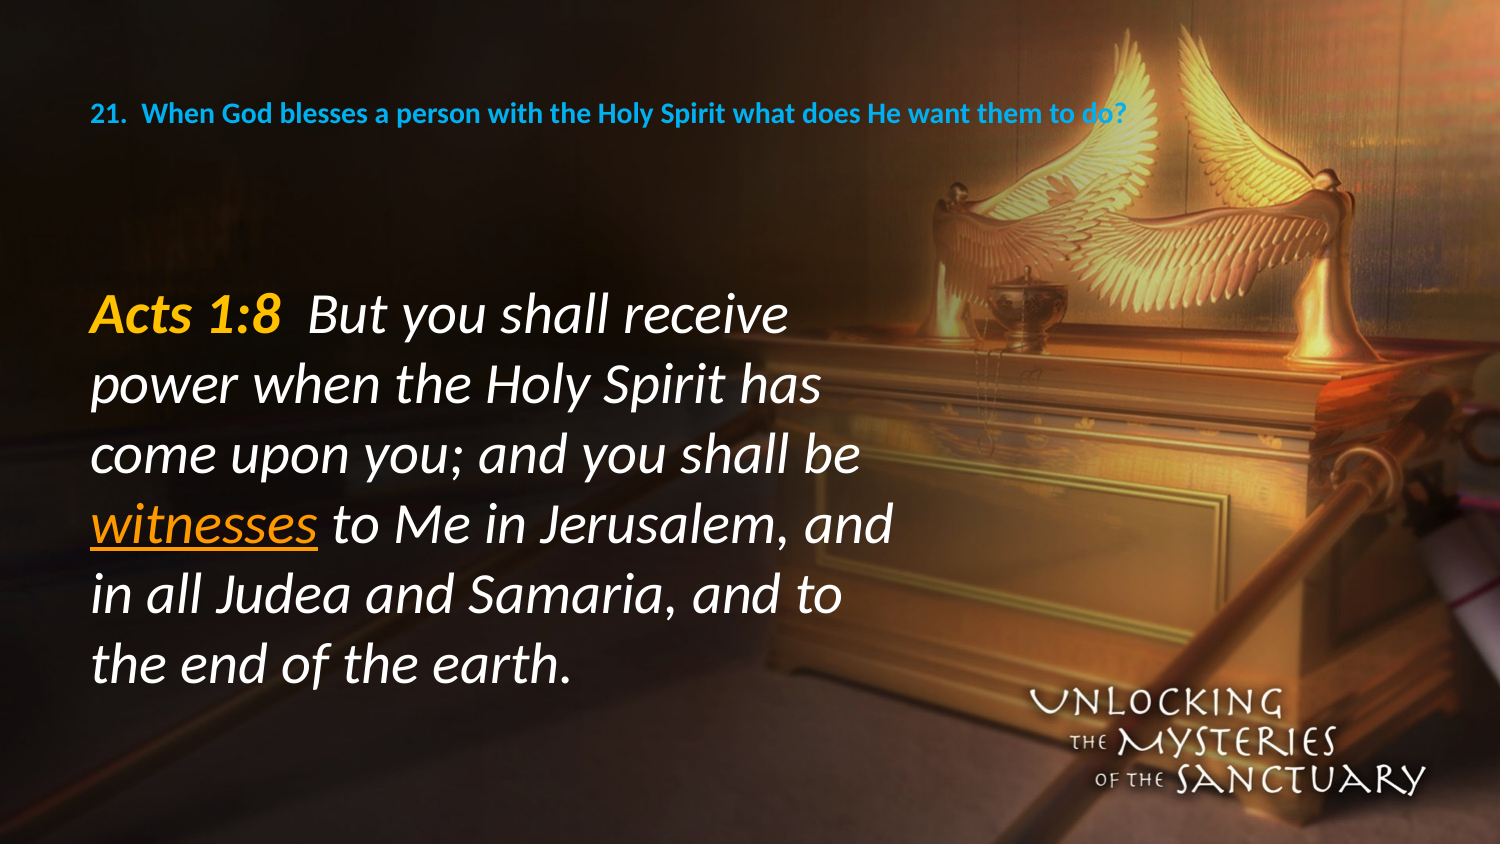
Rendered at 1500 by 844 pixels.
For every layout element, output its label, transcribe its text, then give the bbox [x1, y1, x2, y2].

title 21. When God blesses a person with the Holy Spirit what does He want them to do? [75, 33, 1425, 175]
picture [0, 0, 1500, 844]
list Acts 1:8 But you shall receive power when the Holy Spirit has come upon you; and you shall be witnesses to Me in Jerusalem, and in all Judea and Samaria, and to the end of the earth. [75, 267, 926, 754]
